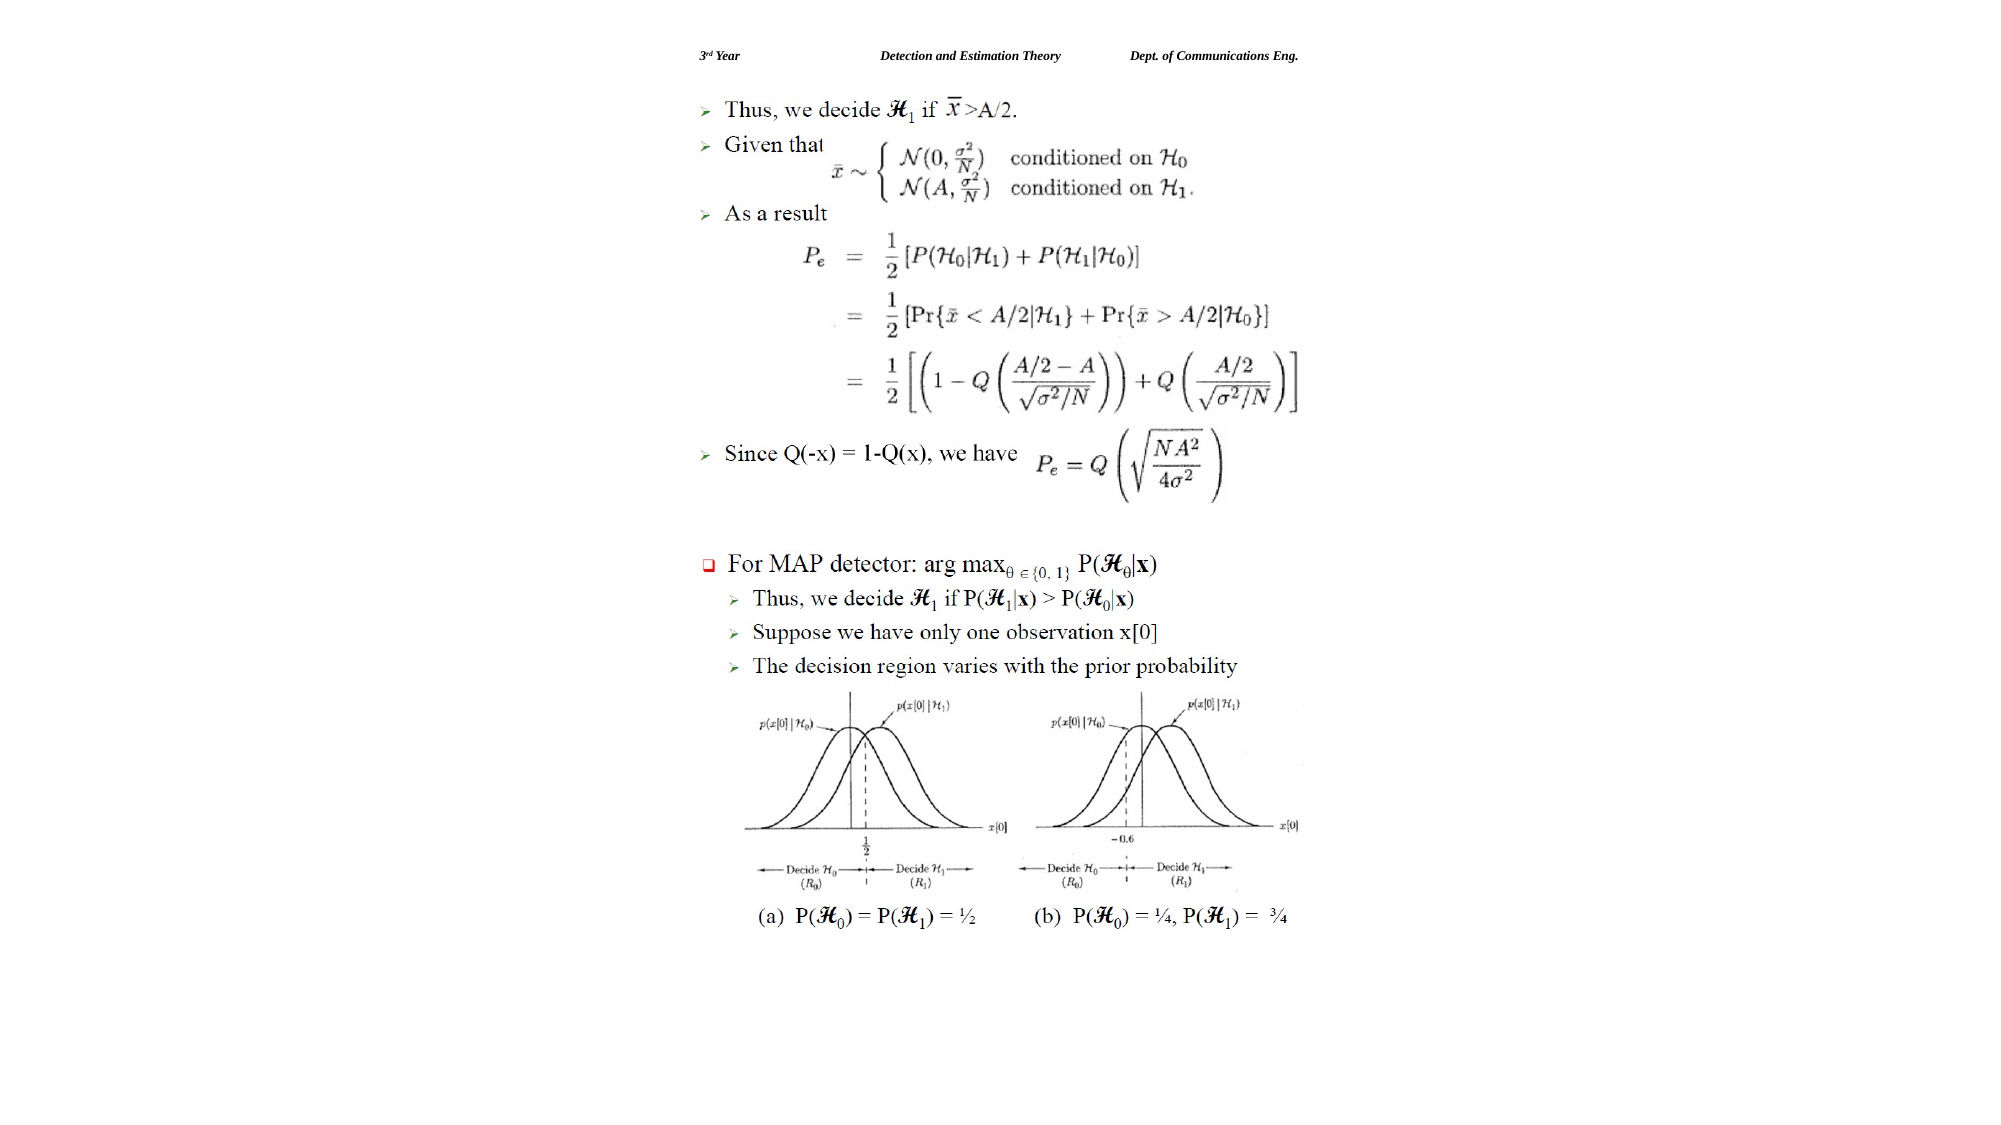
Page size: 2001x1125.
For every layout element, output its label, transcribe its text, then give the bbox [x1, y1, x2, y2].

text_box [698, 549, 1304, 935]
text_box Detection and Estimation Theory [878, 45, 1065, 63]
text_box 3rd Year [698, 45, 745, 63]
text_box Dept. of Communications Eng. [1128, 45, 1302, 63]
text_box [698, 96, 1304, 507]
